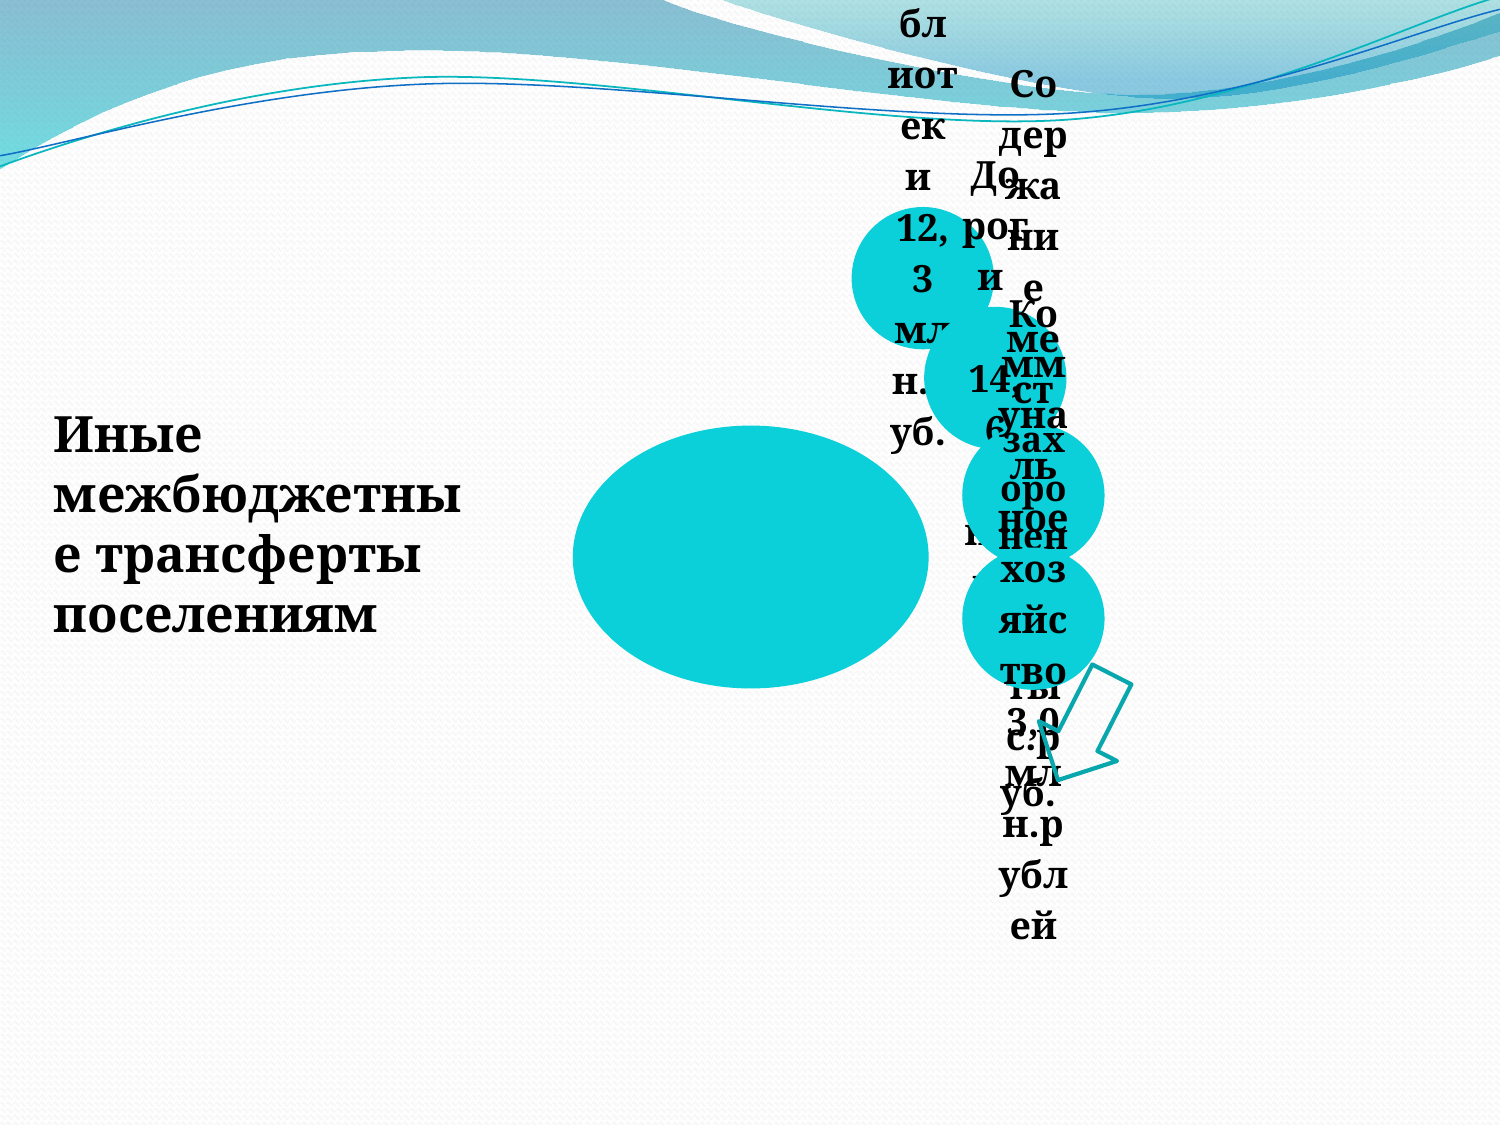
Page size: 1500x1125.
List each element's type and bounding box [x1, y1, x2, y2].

list [38, 30, 1463, 1083]
